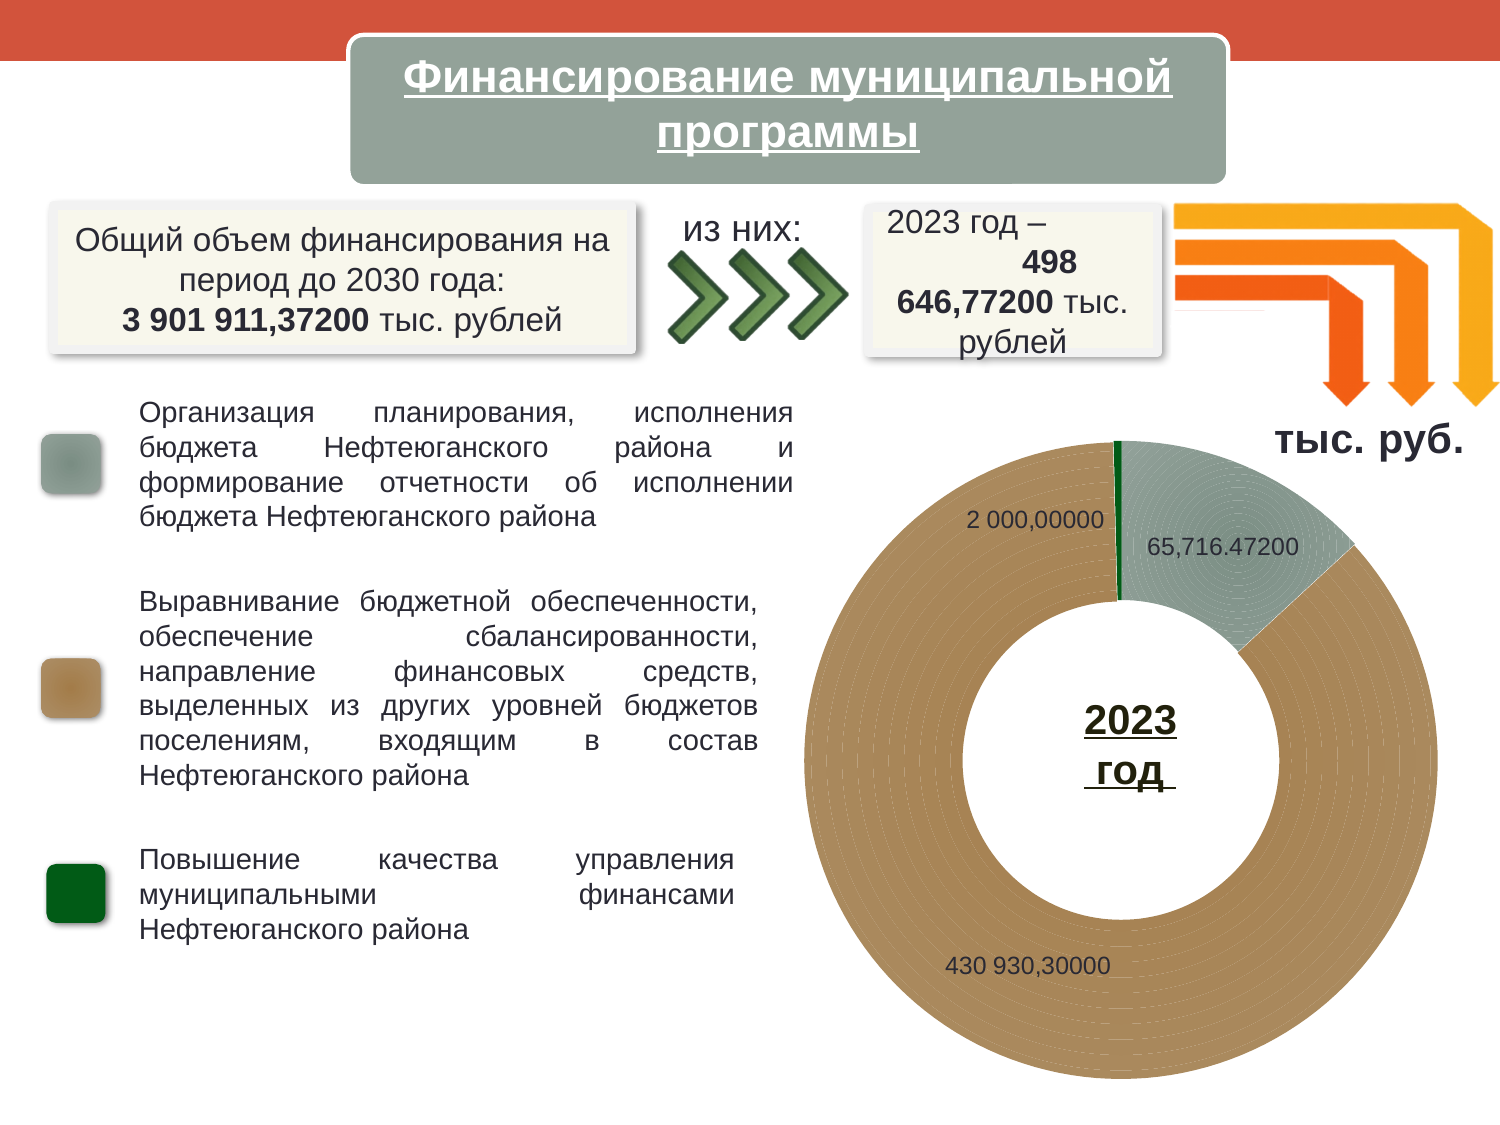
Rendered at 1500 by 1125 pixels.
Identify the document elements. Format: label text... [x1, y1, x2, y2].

text_box Общий объем финансирования на период до 2030 года: 3 901 911,37200 тыс. рублей [51, 203, 634, 352]
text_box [1129, 186, 1500, 505]
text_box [348, 34, 1229, 187]
text_box из них: [667, 196, 828, 245]
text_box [666, 246, 916, 344]
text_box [40, 380, 1474, 1125]
picture [0, 0, 1500, 61]
text_box 2023 год – 498 646,77200 тыс. рублей [866, 206, 1126, 354]
